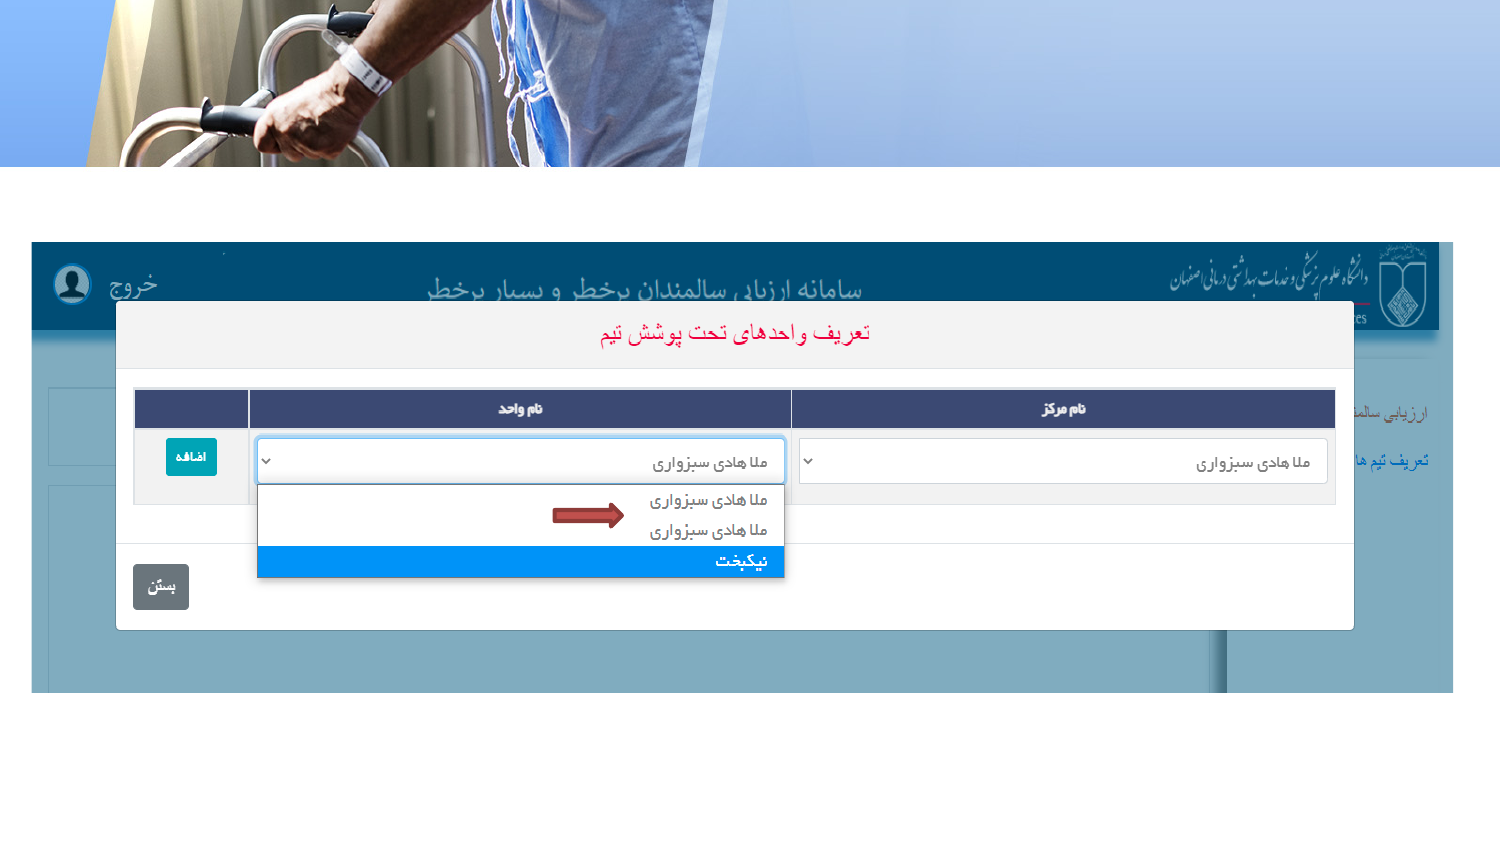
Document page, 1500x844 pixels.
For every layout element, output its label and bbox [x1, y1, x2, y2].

list [31, 241, 1454, 693]
picture [0, 0, 1500, 844]
